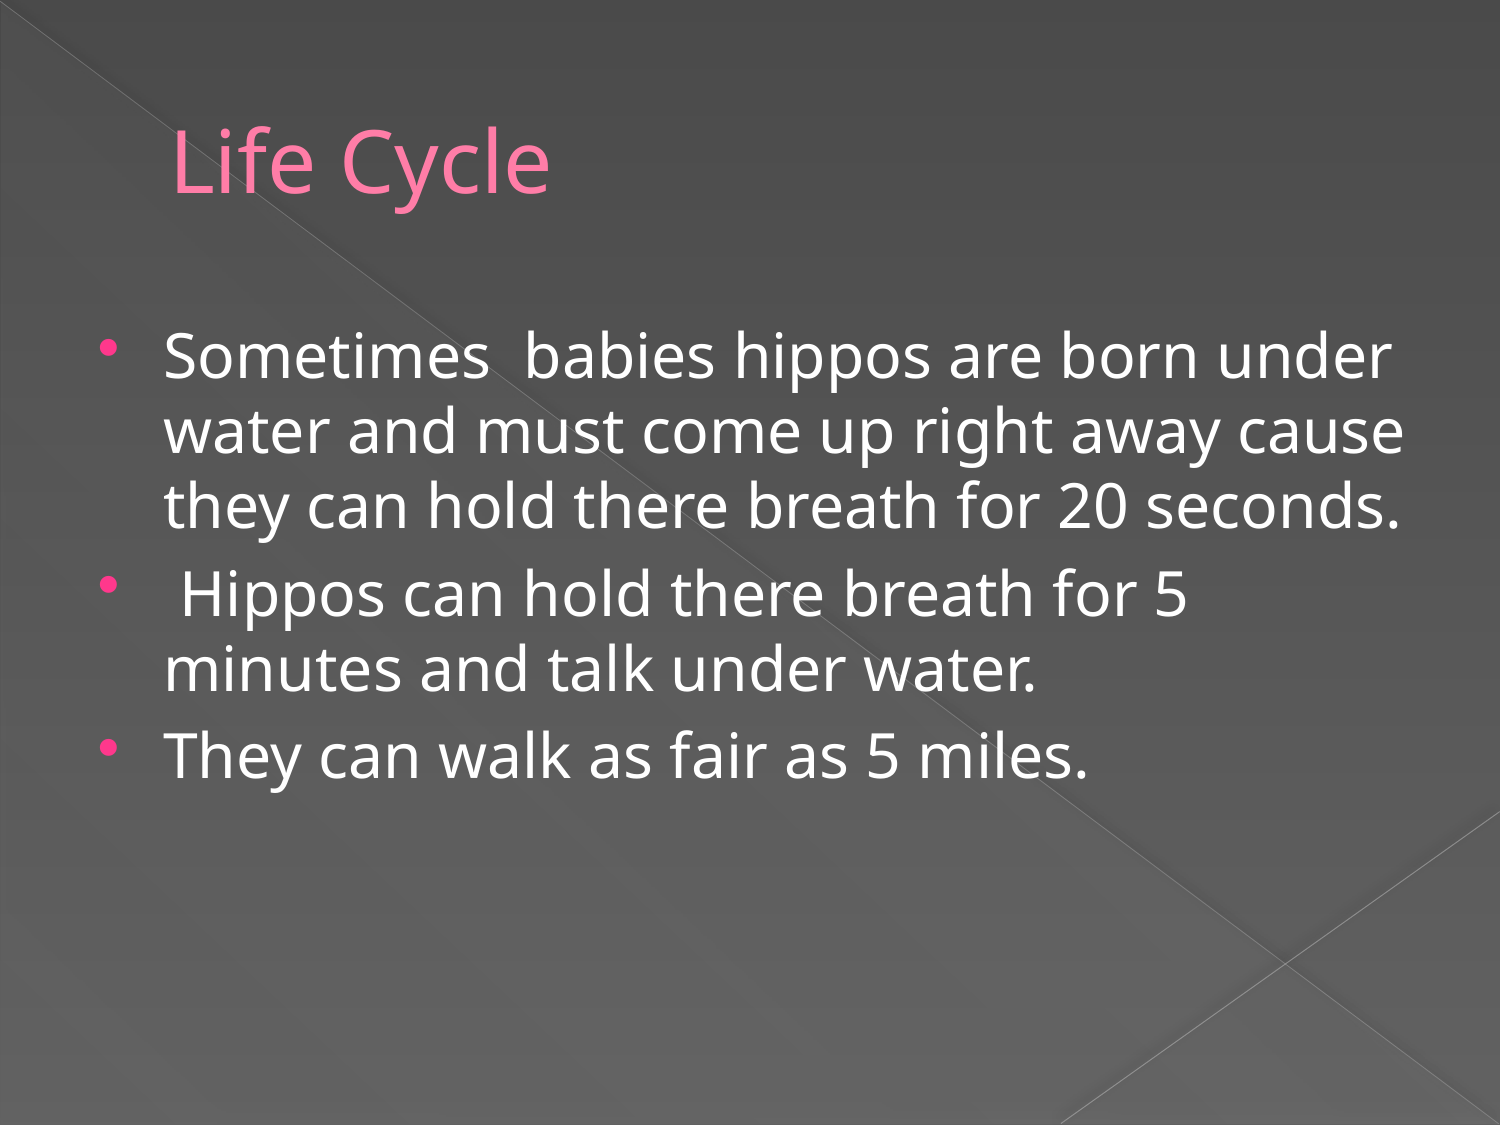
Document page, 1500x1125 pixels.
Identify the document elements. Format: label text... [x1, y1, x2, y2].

title Life Cycle [75, 43, 1425, 274]
list Sometimes babies hippos are born under water and must come up right away cause they can hold there breath for 20 seconds. Hippos can hold there breath for 5 minutes and talk under water. They can walk as fair as 5 miles. [75, 308, 1425, 1059]
